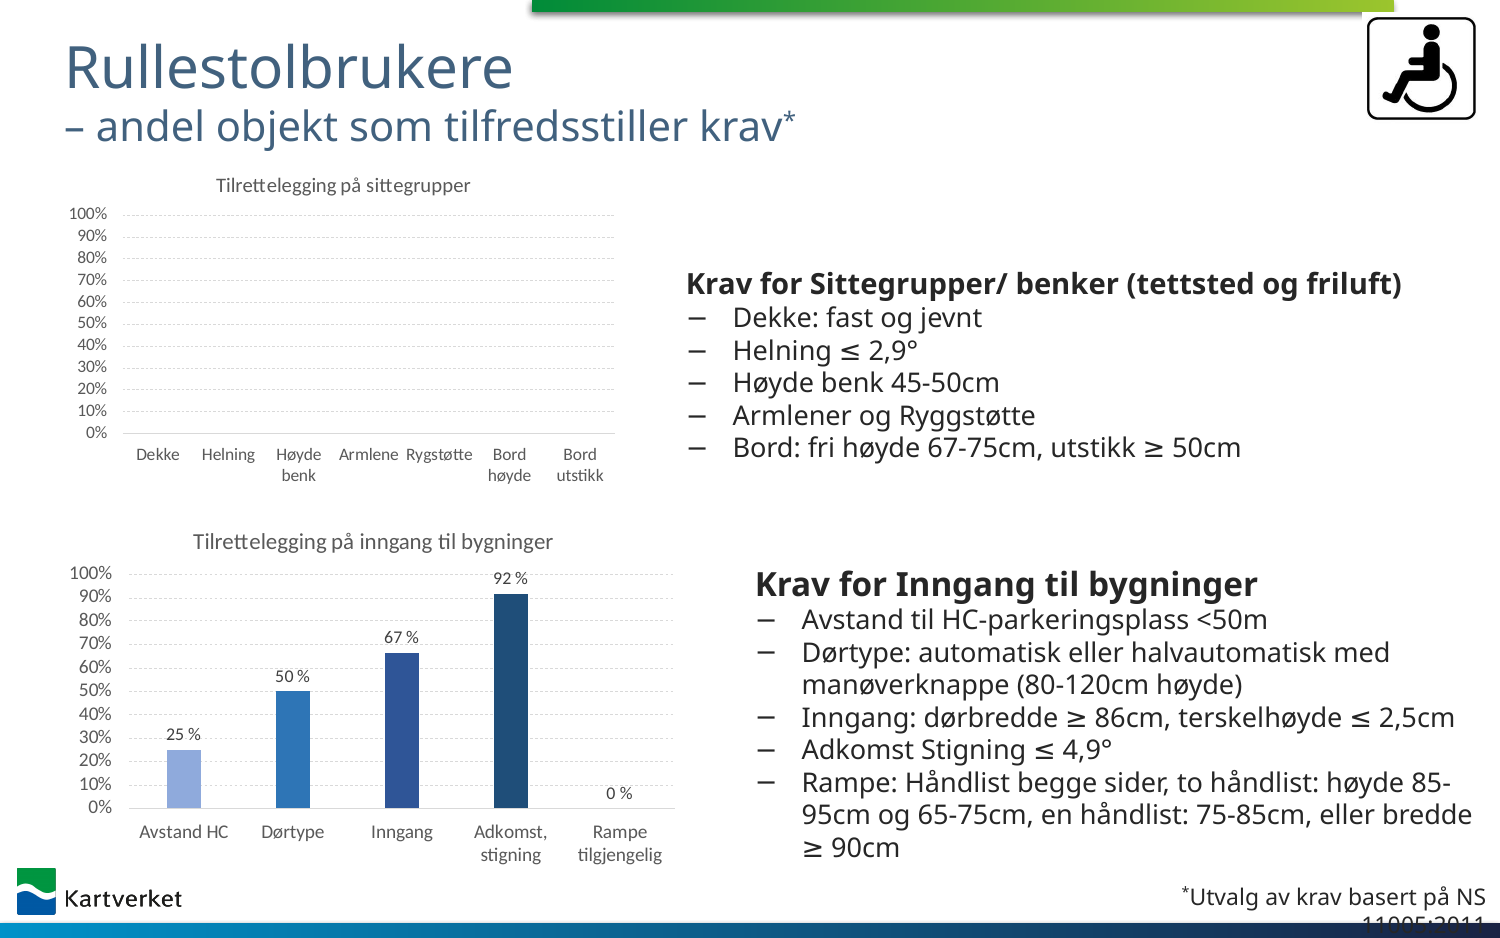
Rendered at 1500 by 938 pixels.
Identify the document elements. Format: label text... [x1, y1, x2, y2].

picture [1362, 12, 1481, 126]
text_box *Utvalg av krav basert på NS 11005:2011 [1068, 873, 1500, 938]
picture [62, 166, 625, 492]
text_box Krav for Sittegrupper/ benker (tettsted og friluft) Dekke: fast og jevnt Helning ≤ 2,9° Høyde benk 45-50cm Armlener og Ryggstøtte Bord: fri høyde 67-75cm, utstikk ≥ 50cm [670, 258, 1418, 471]
text_box Rullestolbrukere – andel objekt som tilfredsstiller krav* [49, 25, 1431, 158]
text_box Krav for Inngang til bygninger Avstand til HC-parkeringsplass <50m Dørtype: automatisk eller halvautomatisk med manøverknappe (80-120cm høyde) Inngang: dørbredde ≥ 86cm, terskelhøyde ≤ 2,5cm Adkomst Stigning ≤ 4,9° Rampe: Håndlist begge sider, to håndlist: høyde 85-95cm og 65-75cm, en håndlist: 75-85cm, eller bredde ≥ 90cm [740, 555, 1491, 870]
picture [62, 520, 685, 874]
